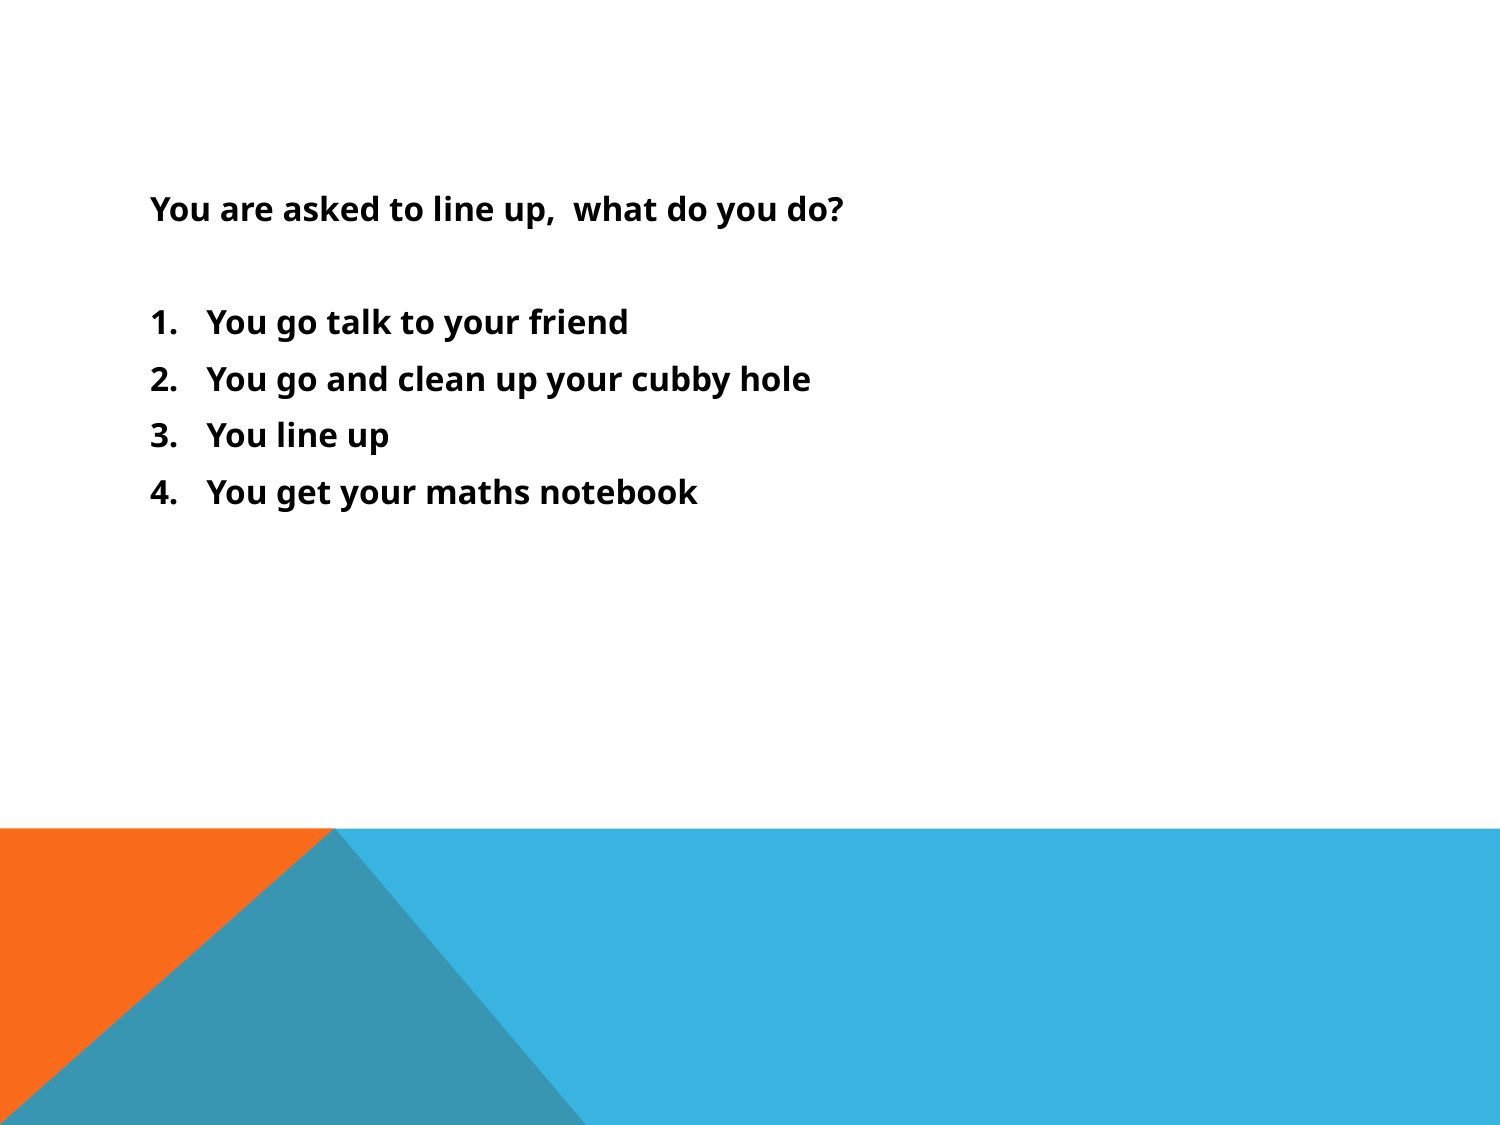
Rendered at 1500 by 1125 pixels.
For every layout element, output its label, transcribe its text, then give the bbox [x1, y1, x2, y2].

list You are asked to line up, what do you do? You go talk to your friend You go and clean up your cubby hole You line up You get your maths notebook [135, 180, 1369, 768]
